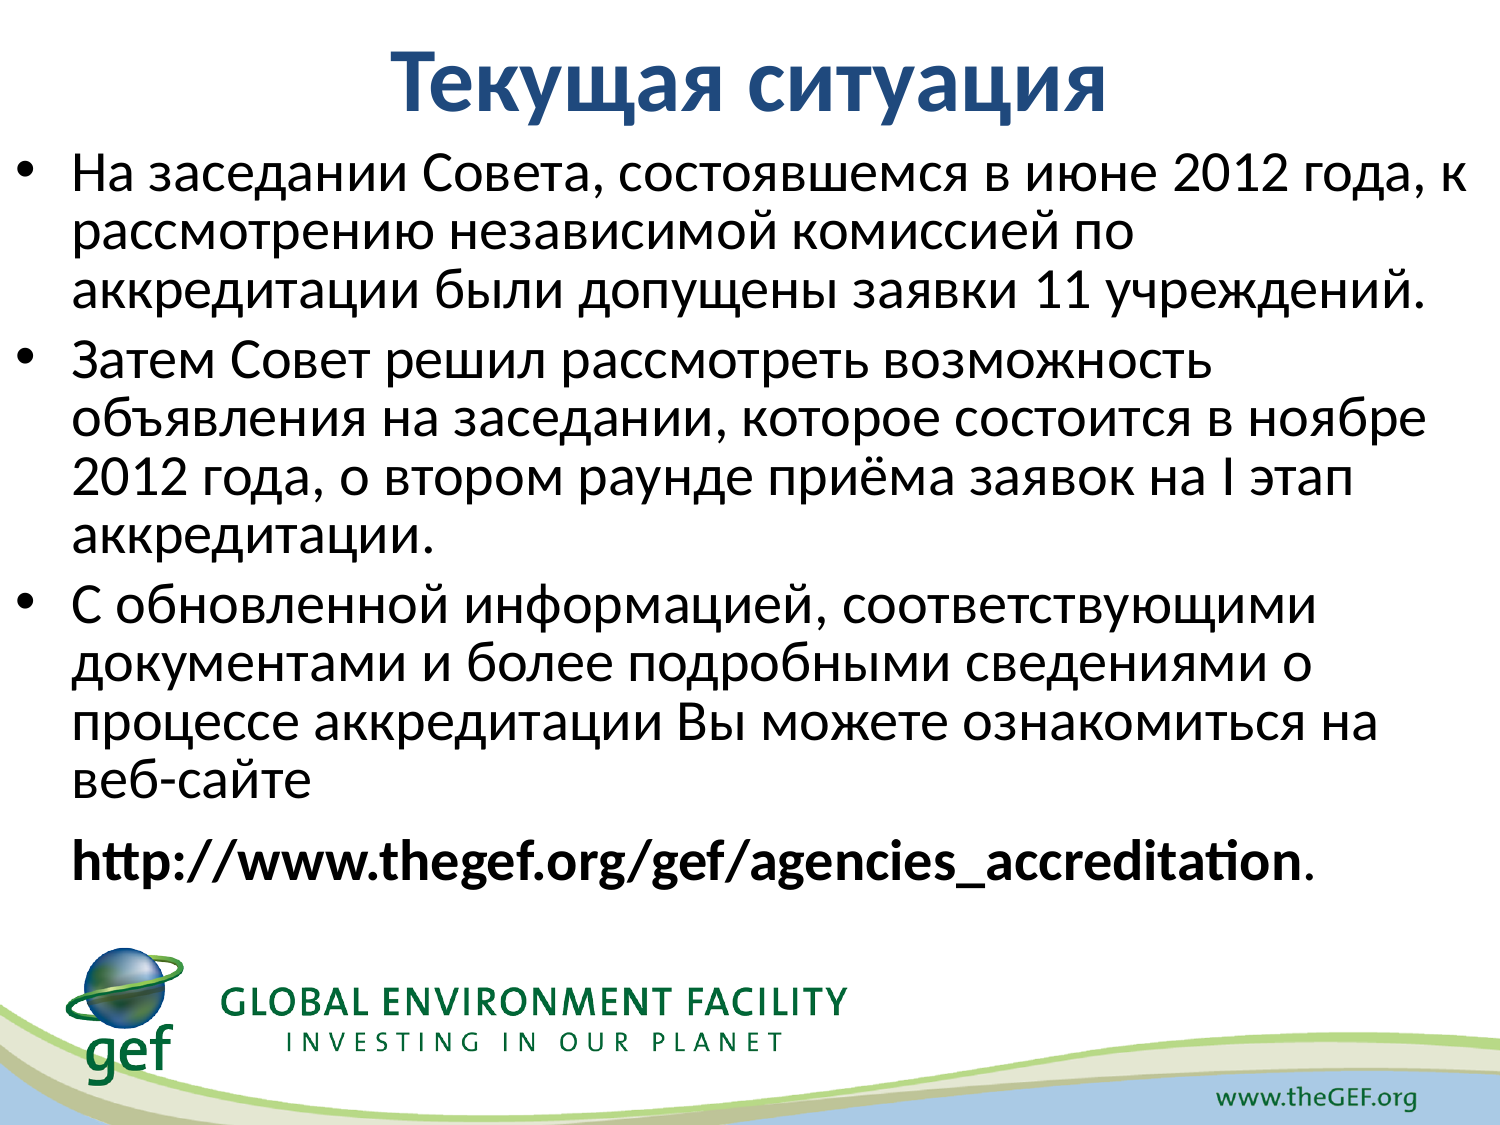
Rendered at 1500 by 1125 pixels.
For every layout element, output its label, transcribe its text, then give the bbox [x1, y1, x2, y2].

list На заседании Совета, состоявшемся в июне 2012 года, к рассмотрению независимой комиссией по аккредитации были допущены заявки 11 учреждений. Затем Совет решил рассмотреть возможность объявления на заседании, которое состоится в ноябре 2012 года, о втором раунде приёма заявок на I этап аккредитации. С обновленной информацией, соответствующими документами и более подробными сведениями о процессе аккредитации Вы можете ознакомиться на веб-сайте http://www.thegef.org/gef/agencies_accreditation. [0, 137, 1500, 918]
picture [0, 920, 1500, 1125]
title Текущая ситуация [74, 0, 1426, 137]
